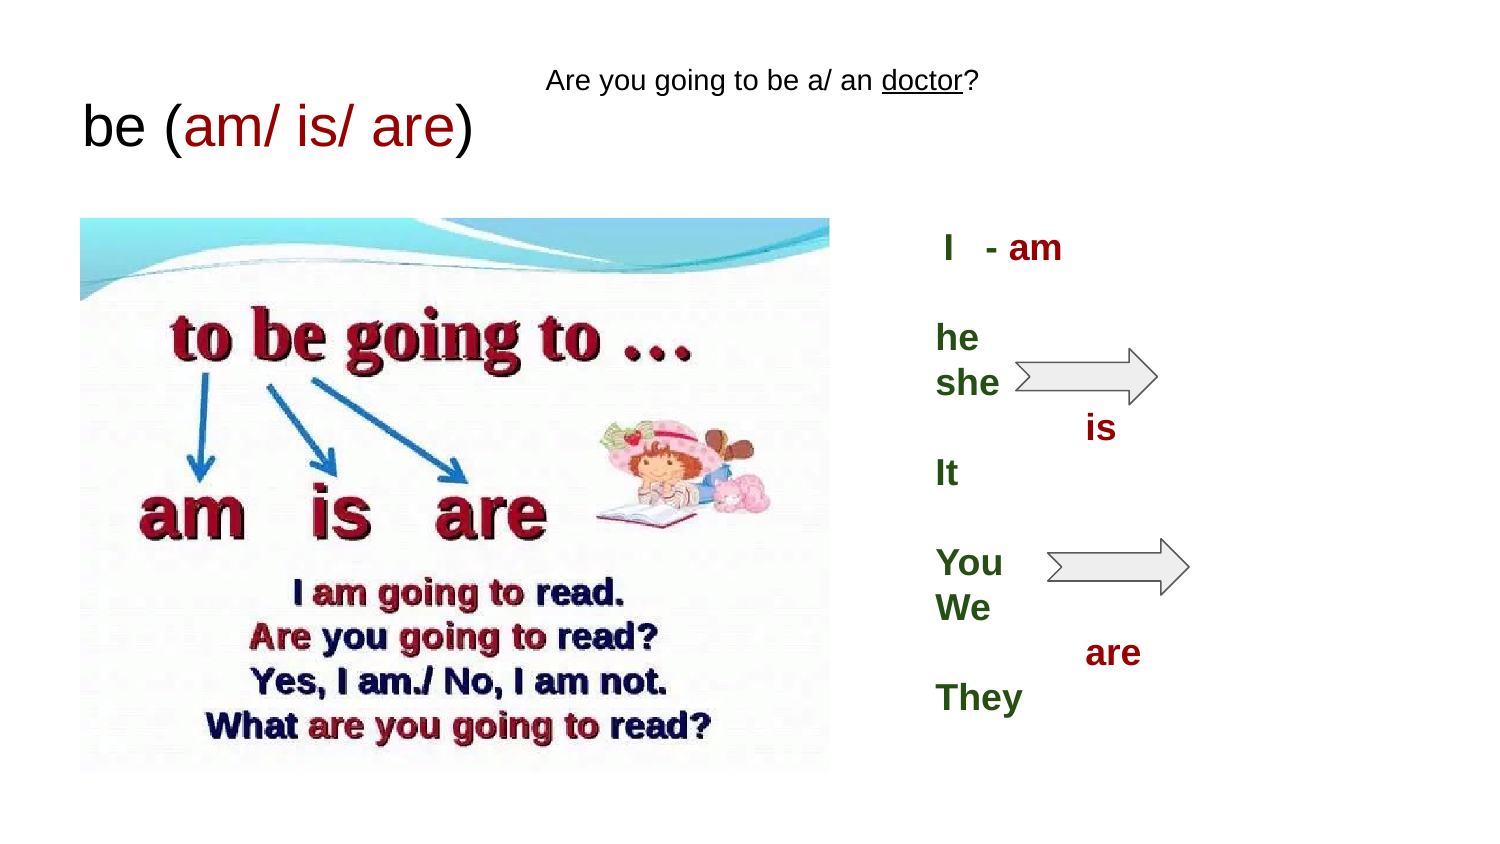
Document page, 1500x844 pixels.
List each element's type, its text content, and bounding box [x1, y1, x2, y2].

text_box [1015, 348, 1158, 405]
text_box Are you going to be a/ an doctor? [530, 45, 1172, 154]
title be (am/ is/ are) [51, 72, 1449, 167]
text_box I - am he she is It You We are They [920, 207, 1410, 732]
picture [50, 205, 852, 808]
text_box [1047, 538, 1190, 596]
